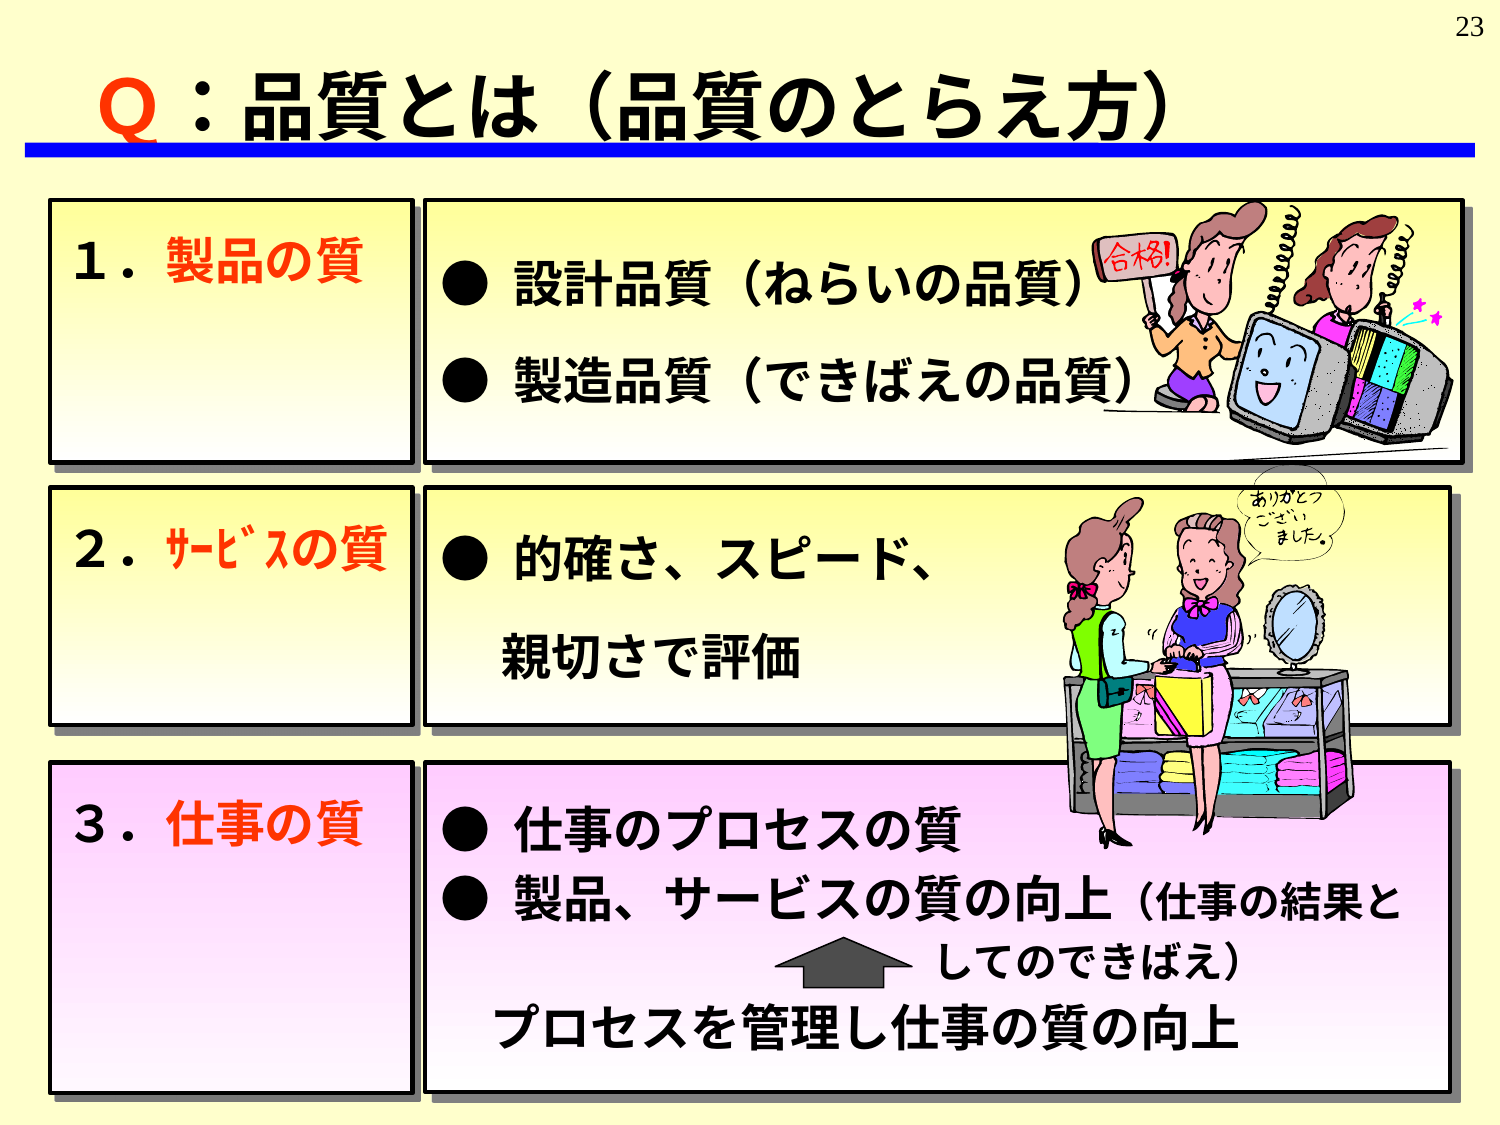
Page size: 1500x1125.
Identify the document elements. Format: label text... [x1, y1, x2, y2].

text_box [49, 462, 1451, 851]
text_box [24, 51, 1476, 158]
slide_number 23 [1187, 0, 1500, 75]
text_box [49, 858, 1451, 1094]
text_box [49, 199, 1463, 464]
